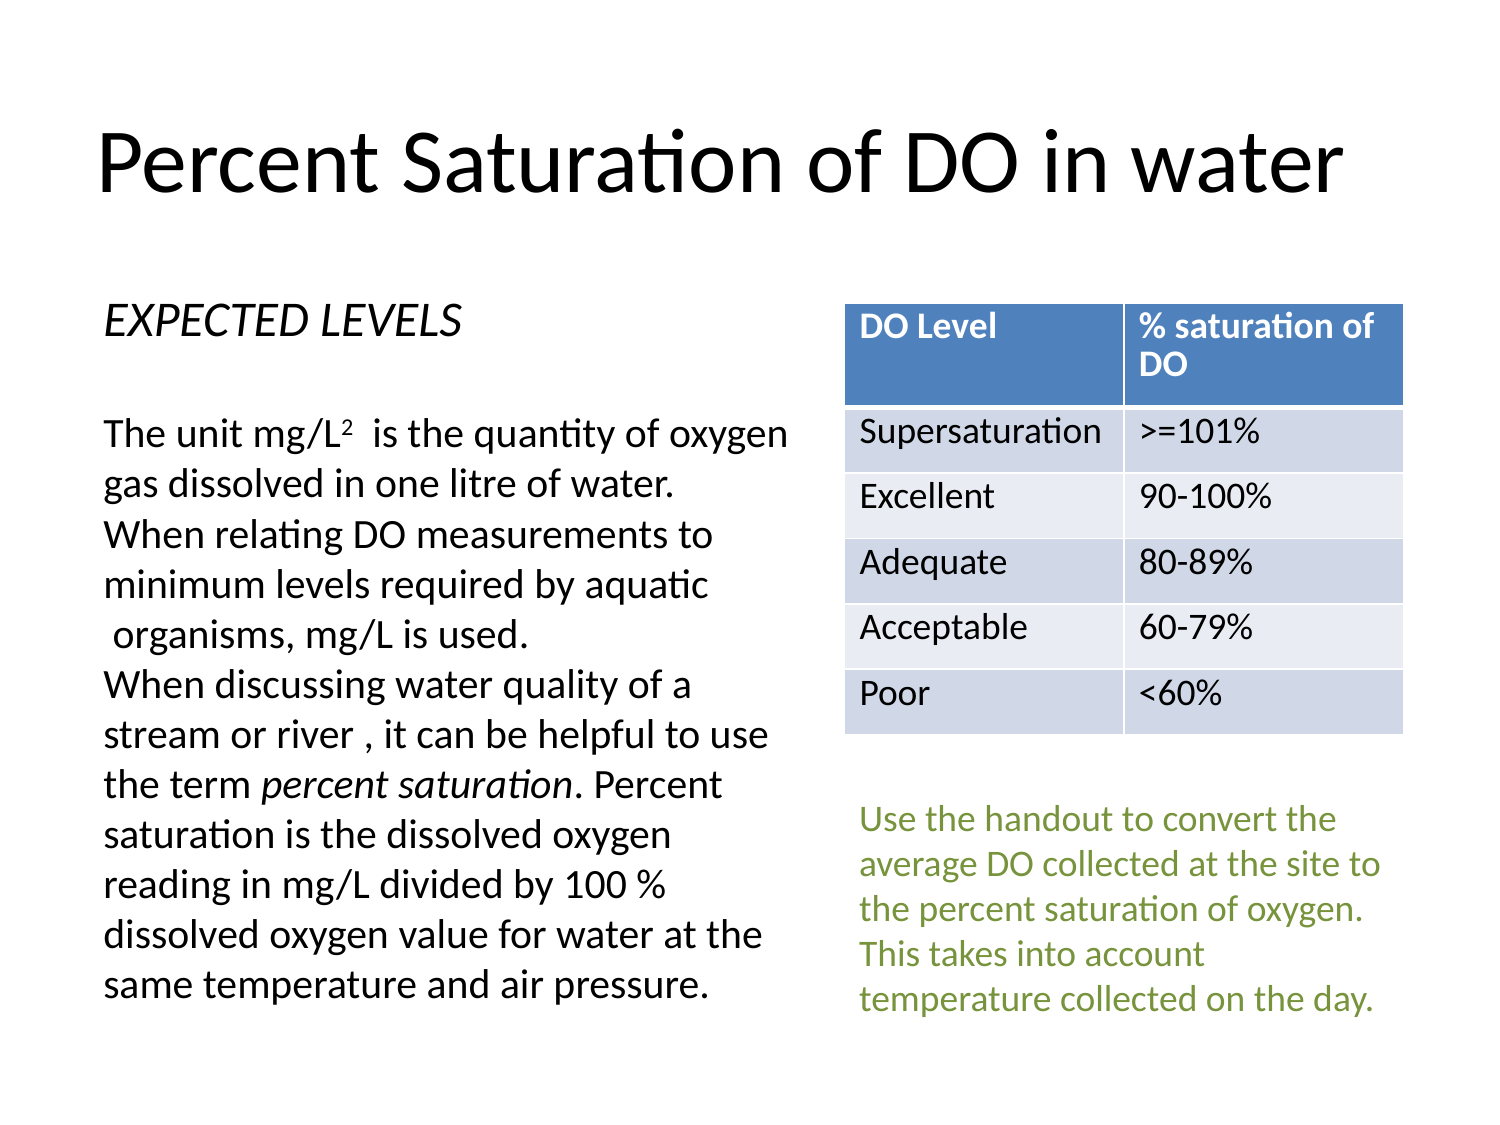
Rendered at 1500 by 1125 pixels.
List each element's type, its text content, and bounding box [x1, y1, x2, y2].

text_box Percent Saturation of DO in water [46, 93, 1397, 282]
table_cell Excellent [845, 474, 1123, 538]
table_cell <60% [1125, 670, 1403, 734]
table_cell Acceptable [845, 605, 1123, 668]
text_box Use the handout to convert the average DO collected at the site to the percent saturation of oxygen. This takes into account temperature collected on the day. [844, 786, 1412, 1027]
table_cell 60-79% [1125, 605, 1403, 668]
table_cell Poor [845, 670, 1123, 734]
table_cell Supersaturation [845, 410, 1123, 472]
table_cell 90-100% [1125, 474, 1403, 538]
table_cell Adequate [845, 539, 1123, 603]
table_header % saturation of DO [1125, 304, 1403, 405]
table_header DO Level [845, 304, 1123, 405]
text_box EXPECTED LEVELS The unit mg/L2 is the quantity of oxygen gas dissolved in one litre of water. When relating DO measurements to minimum levels required by aquatic organisms, mg/L is used. When discussing water quality of a stream or river , it can be helpful to use the term percent saturation. Percent saturation is the dissolved oxygen reading in mg/L divided by 100 % dissolved oxygen value for water at the same temperature and air pressure. [88, 282, 809, 1014]
table_cell >=101% [1125, 410, 1403, 472]
table_cell 80-89% [1125, 539, 1403, 603]
